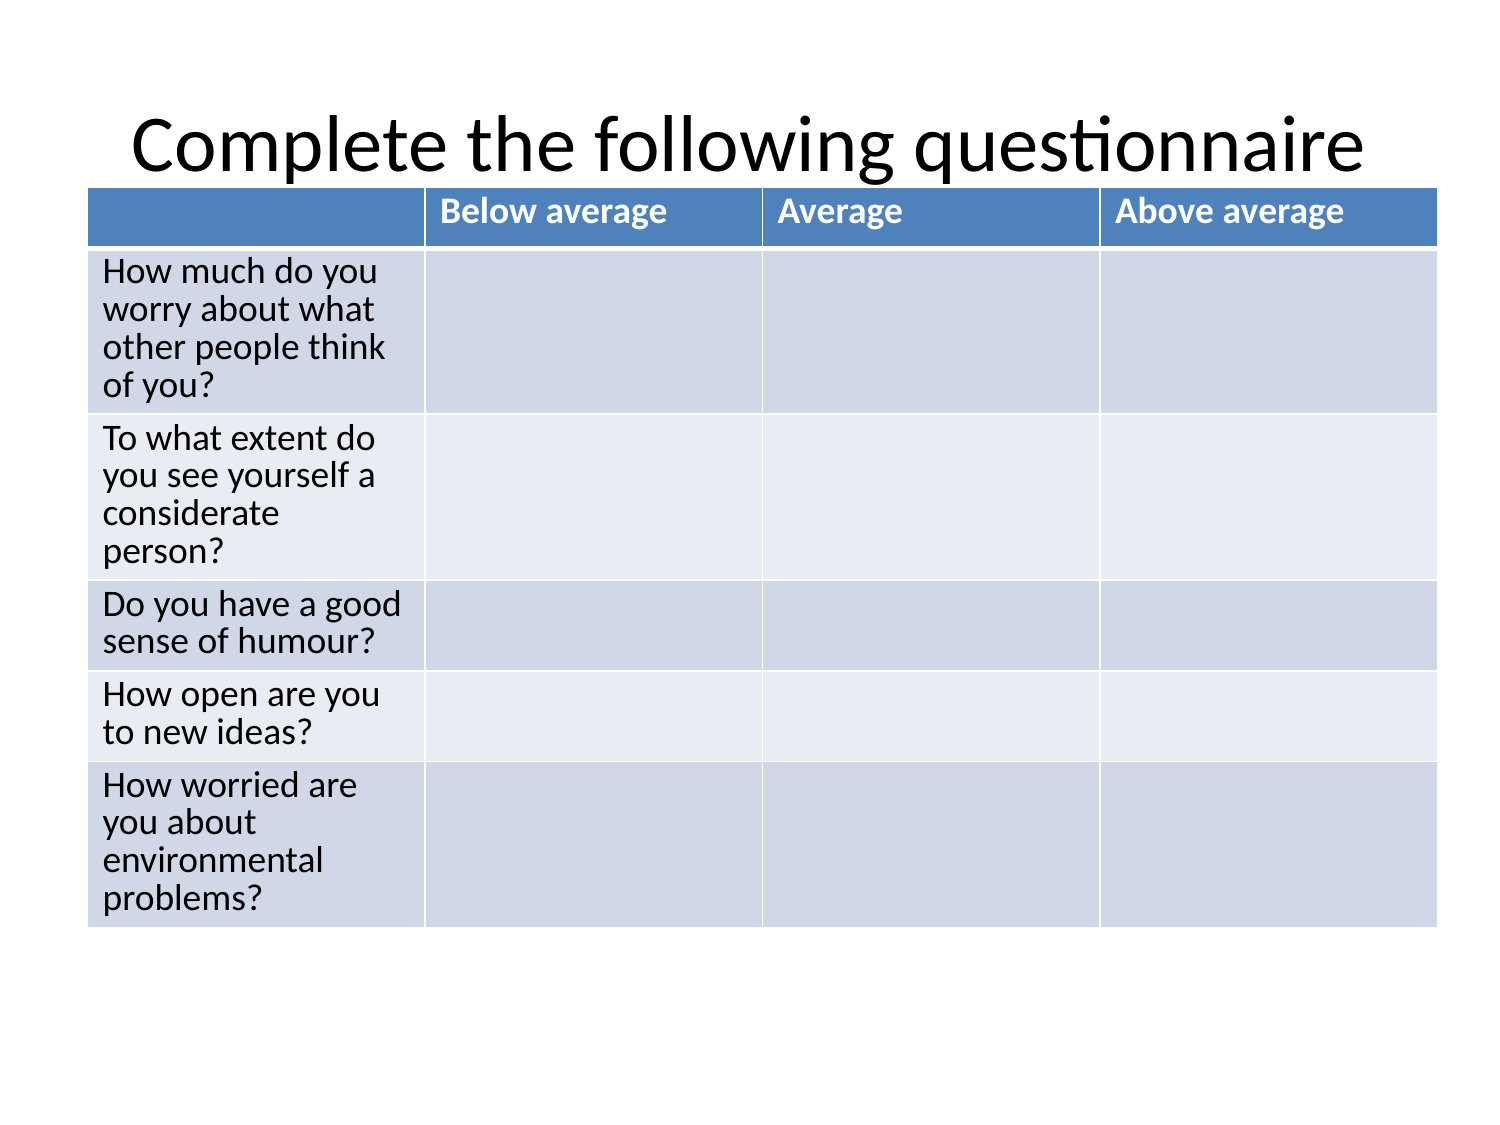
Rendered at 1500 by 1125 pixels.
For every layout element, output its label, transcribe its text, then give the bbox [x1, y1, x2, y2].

table_cell [426, 415, 762, 579]
table_cell To what extent do you see yourself a considerate person? [88, 415, 424, 579]
table_cell [763, 415, 1099, 579]
table_cell [1101, 415, 1437, 579]
table_cell [426, 672, 762, 761]
table_cell [426, 581, 762, 670]
table_cell [763, 672, 1099, 761]
table_cell [426, 251, 762, 413]
table_cell [1101, 581, 1437, 670]
table_cell [763, 762, 1099, 927]
title Complete the following questionnaire [75, 45, 1425, 233]
table_header Average [763, 188, 1099, 246]
table_cell [1101, 762, 1437, 927]
table_header Below average [426, 188, 762, 246]
table_cell How worried are you about environmental problems? [88, 762, 424, 927]
table_cell [1101, 672, 1437, 761]
table_header Above average [1101, 188, 1437, 246]
table_cell [426, 762, 762, 927]
table_cell How much do you worry about what other people think of you? [88, 251, 424, 413]
table_header [88, 188, 424, 246]
table_cell [763, 251, 1099, 413]
table_cell [1101, 251, 1437, 413]
table_cell How open are you to new ideas? [88, 672, 424, 761]
table_cell [763, 581, 1099, 670]
table_cell Do you have a good sense of humour? [88, 581, 424, 670]
